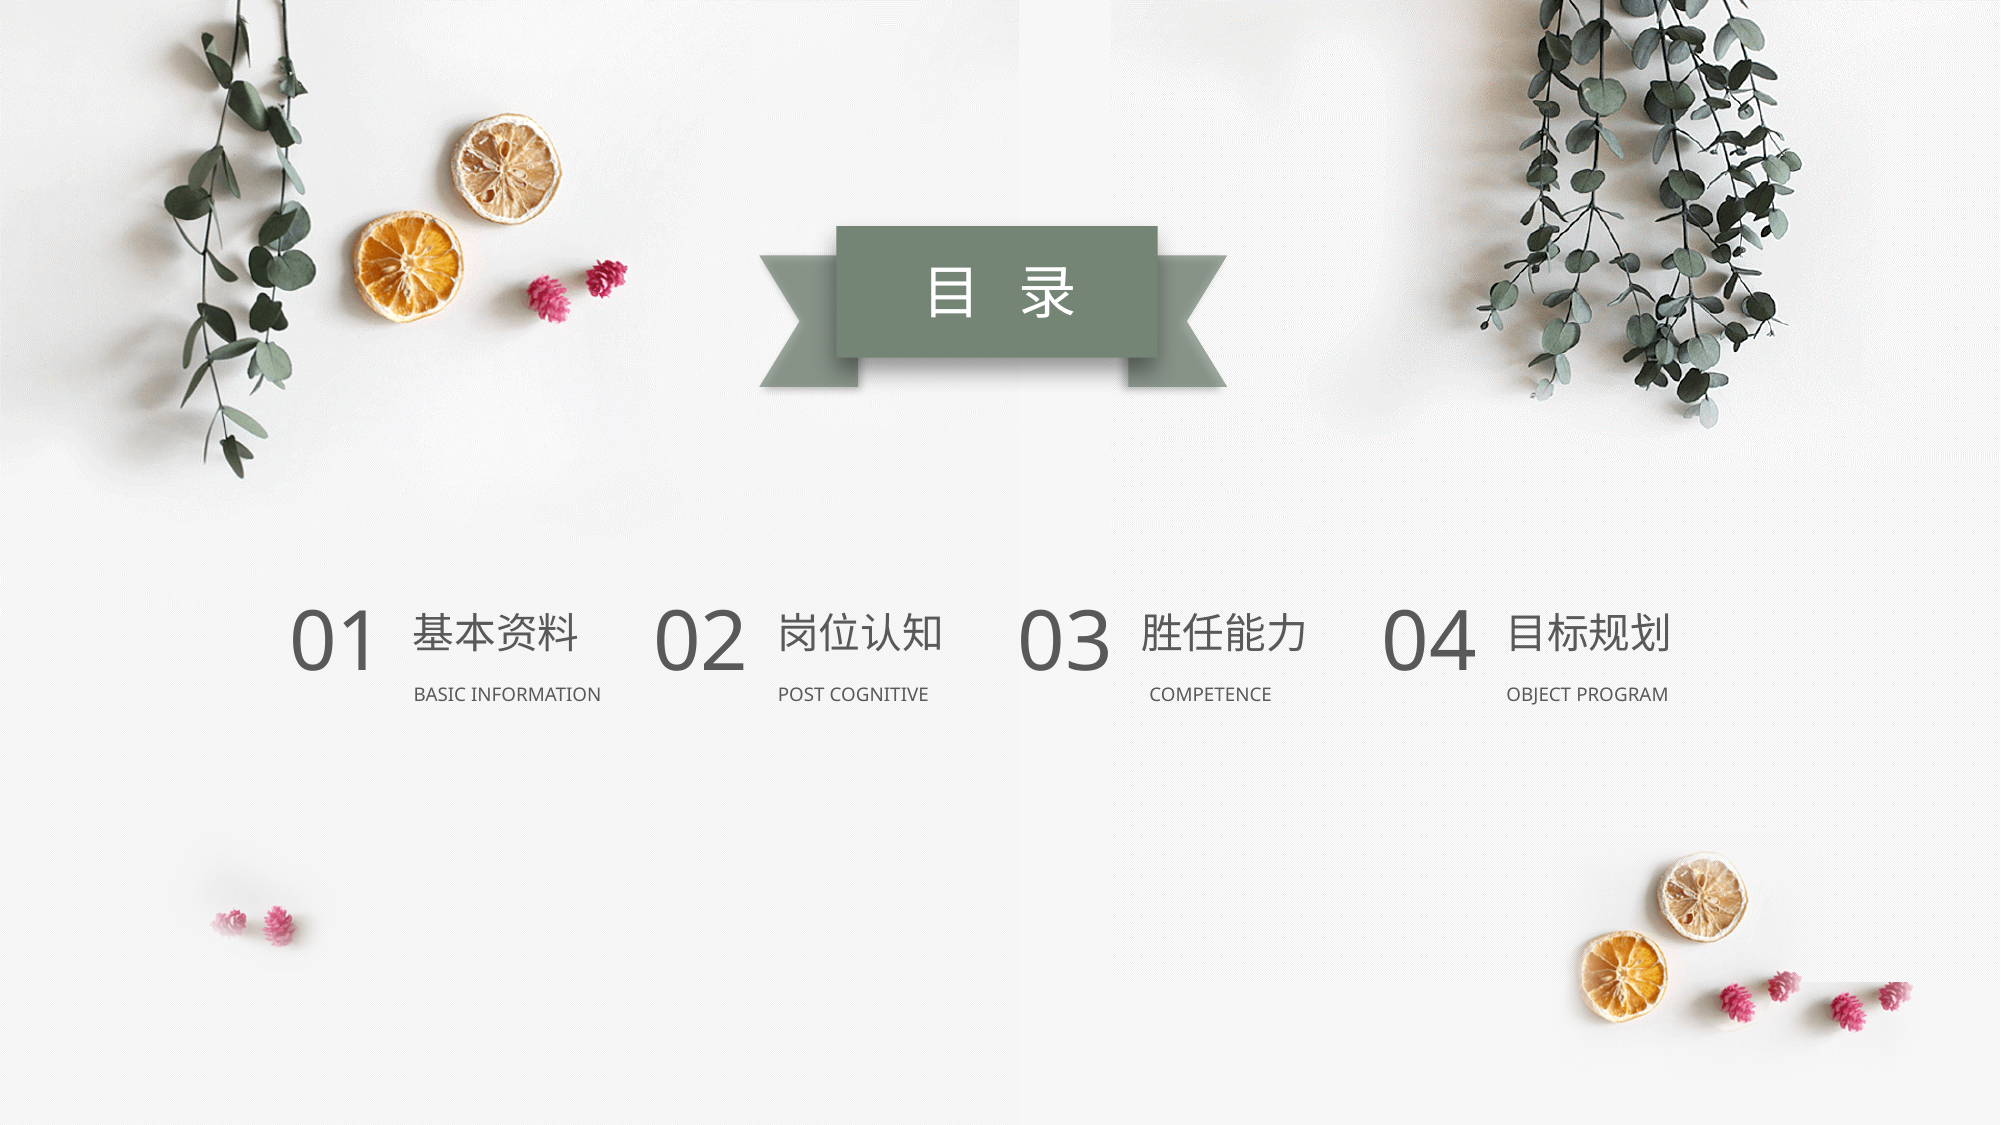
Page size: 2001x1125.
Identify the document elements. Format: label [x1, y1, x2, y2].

text_box [0, 0, 2000, 1125]
